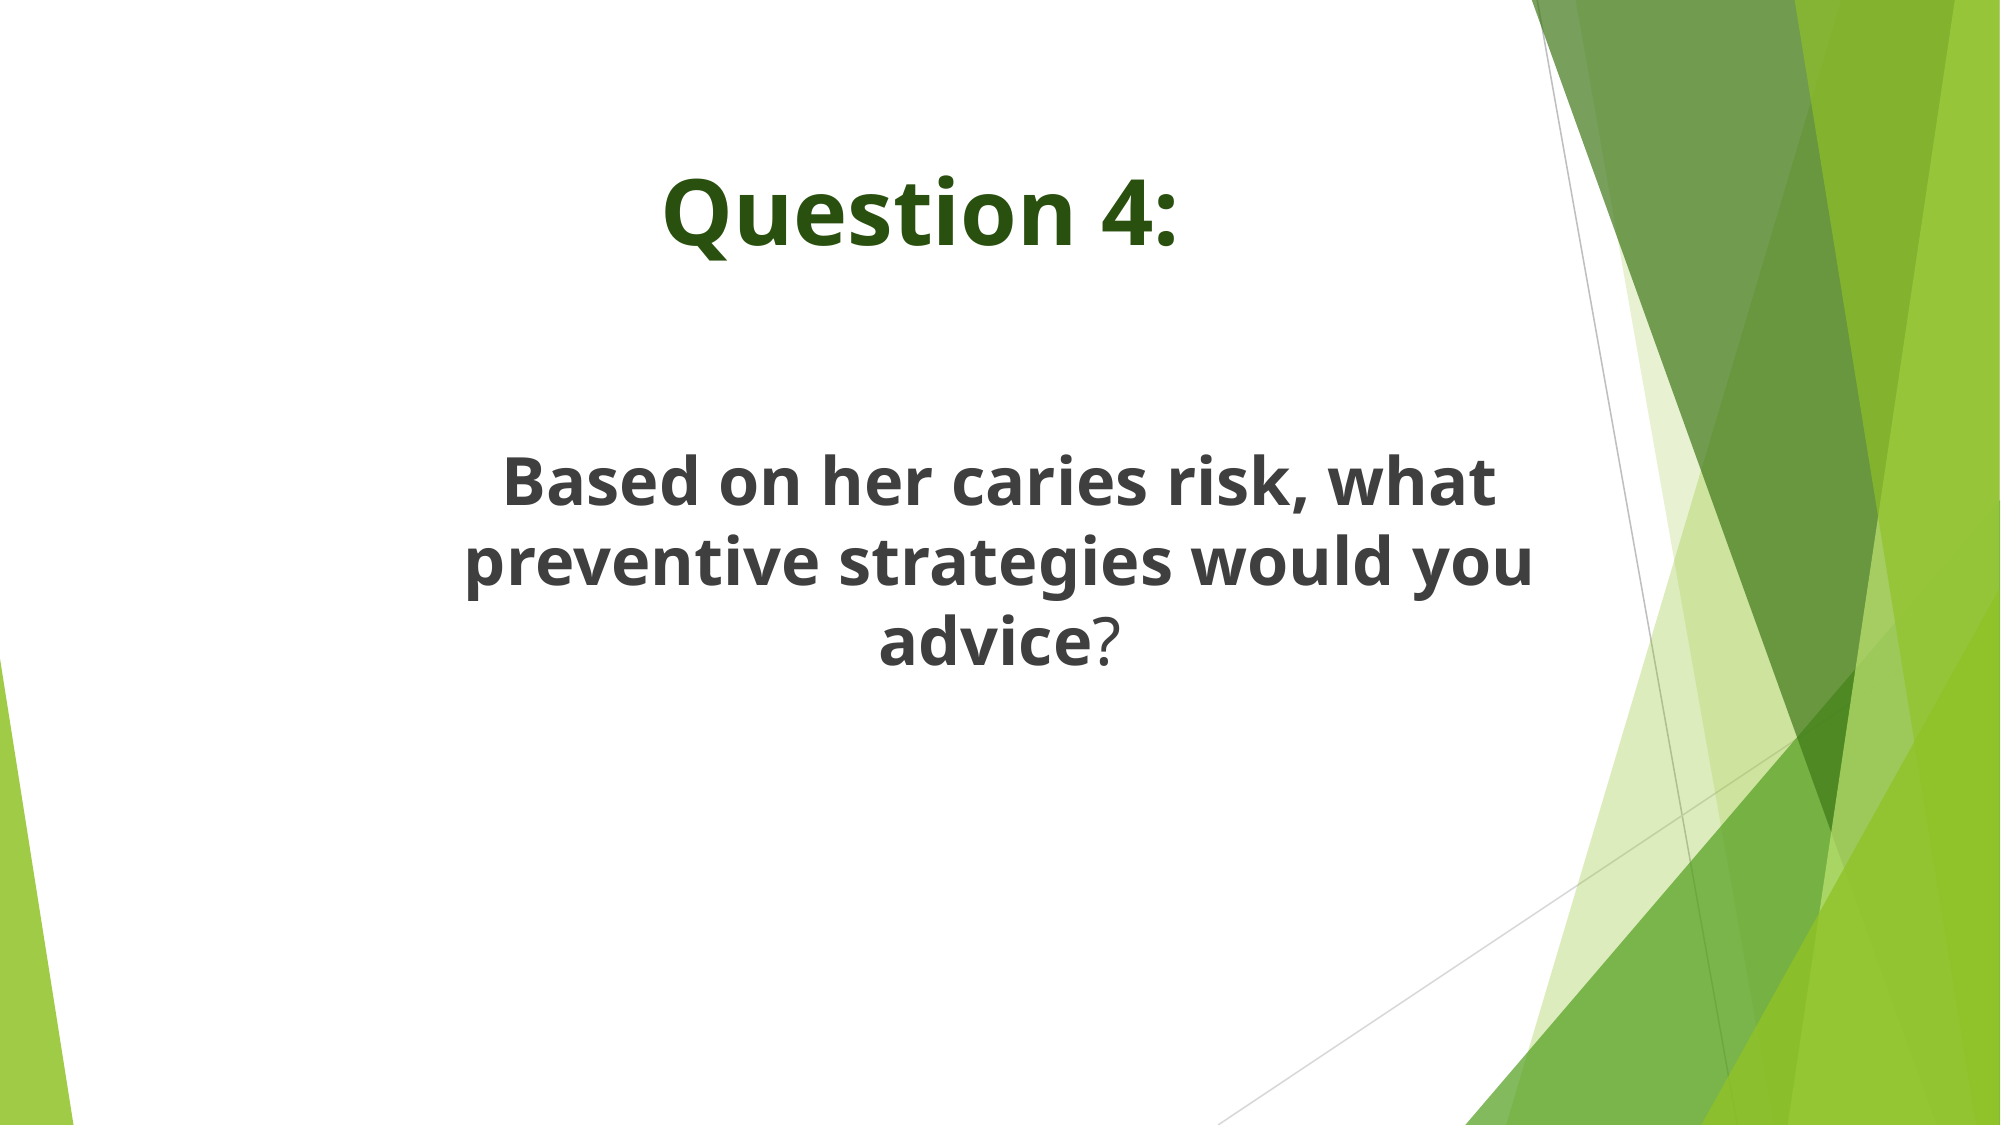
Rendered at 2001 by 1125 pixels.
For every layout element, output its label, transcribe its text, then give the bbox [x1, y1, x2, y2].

title Question 4: [111, 99, 1754, 317]
list Based on her caries risk, what preventive strategies would you advice? [324, 338, 1675, 1005]
